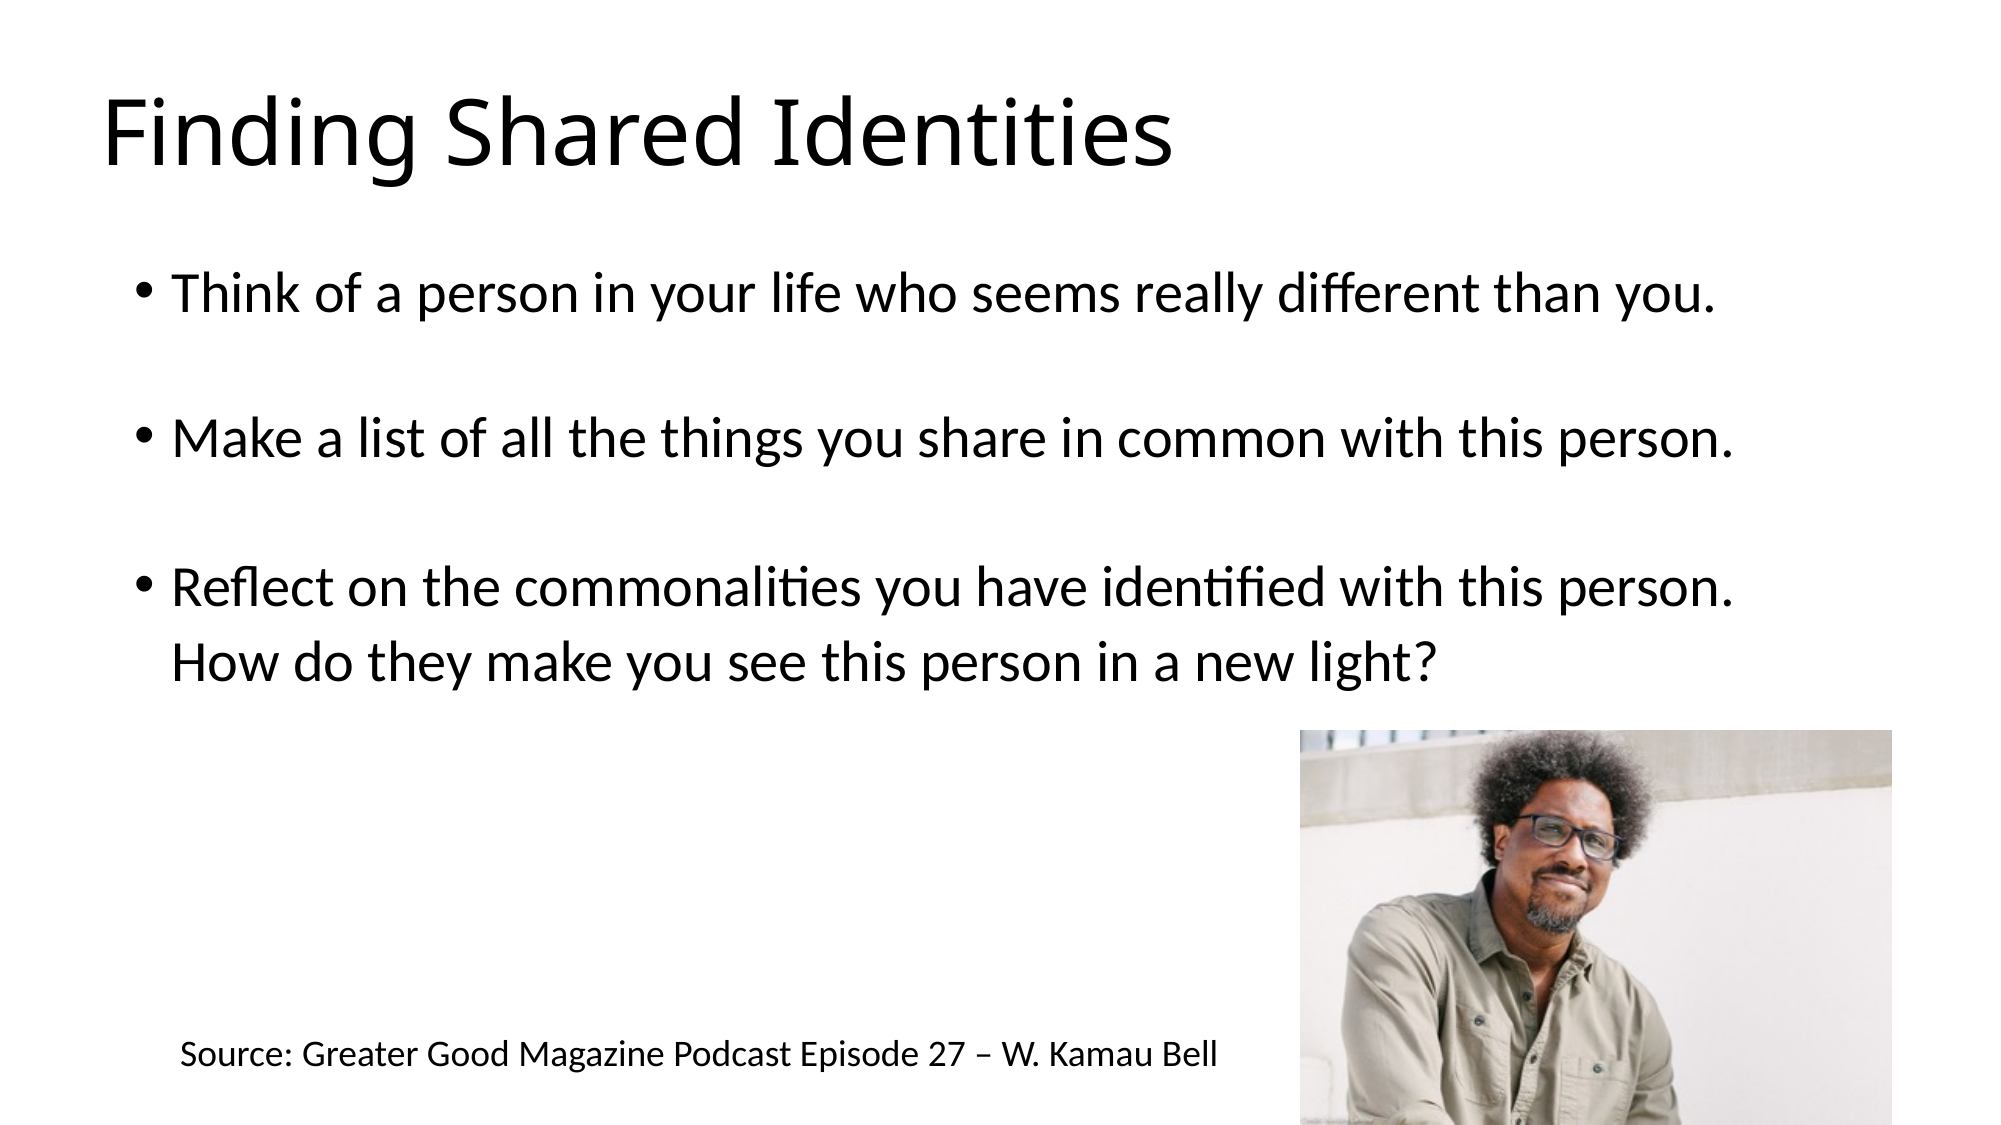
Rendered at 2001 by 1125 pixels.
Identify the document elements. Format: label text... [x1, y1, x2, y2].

list Think of a person in your life who seems really different than you. Make a list of all the things you share in common with this person. Reflect on the commonalities you have identified with this person. How do they make you see this person in a new light? [119, 242, 1868, 838]
picture [1300, 730, 1892, 1125]
text_box Source: Greater Good Magazine Podcast Episode 27 – W. Kamau Bell [165, 1022, 1235, 1082]
title Finding Shared Identities [85, 42, 1811, 229]
